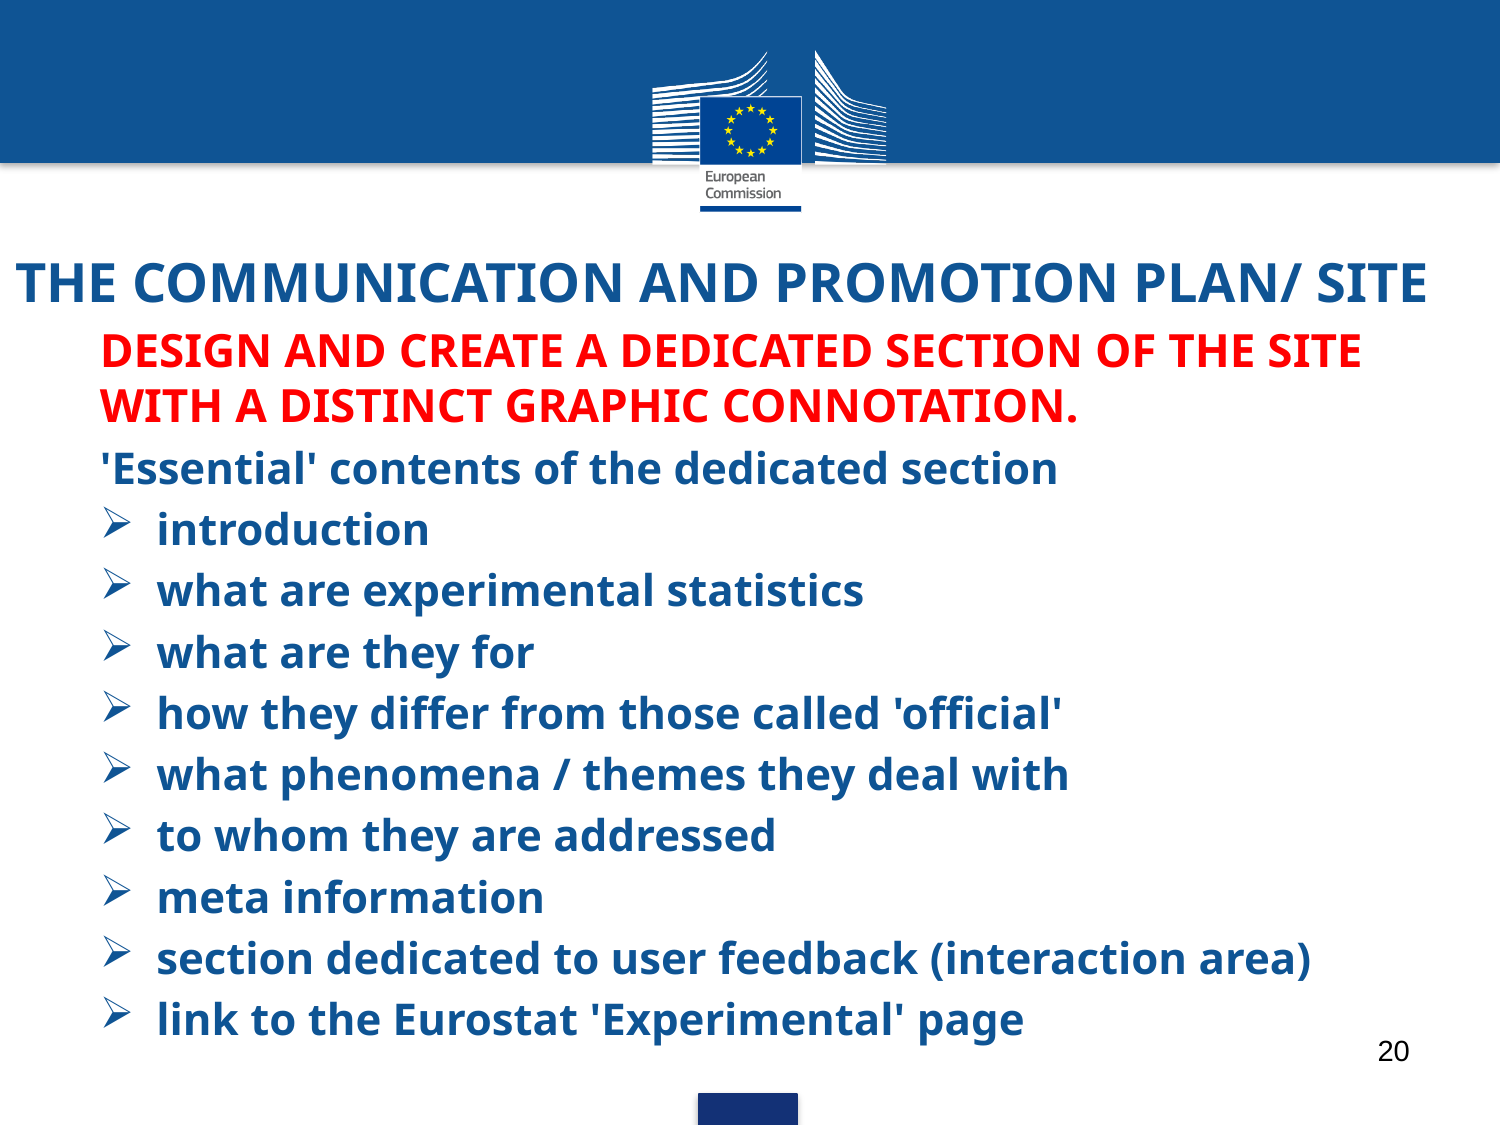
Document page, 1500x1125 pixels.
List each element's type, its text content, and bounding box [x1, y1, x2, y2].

title THE COMMUNICATION AND PROMOTION PLAN/ SITE [0, 213, 1500, 339]
slide_number 20 [1074, 1024, 1426, 1103]
list DESIGN AND CREATE A DEDICATED SECTION OF THE SITE WITH A DISTINCT GRAPHIC CONNOTATION. 'Essential' contents of the dedicated section introduction what are experimental statistics what are they for how they differ from those called 'official' what phenomena / themes they deal with to whom they are addressed meta information section dedicated to user feedback (interaction area) link to the Eurostat 'Experimental' page [85, 314, 1436, 976]
